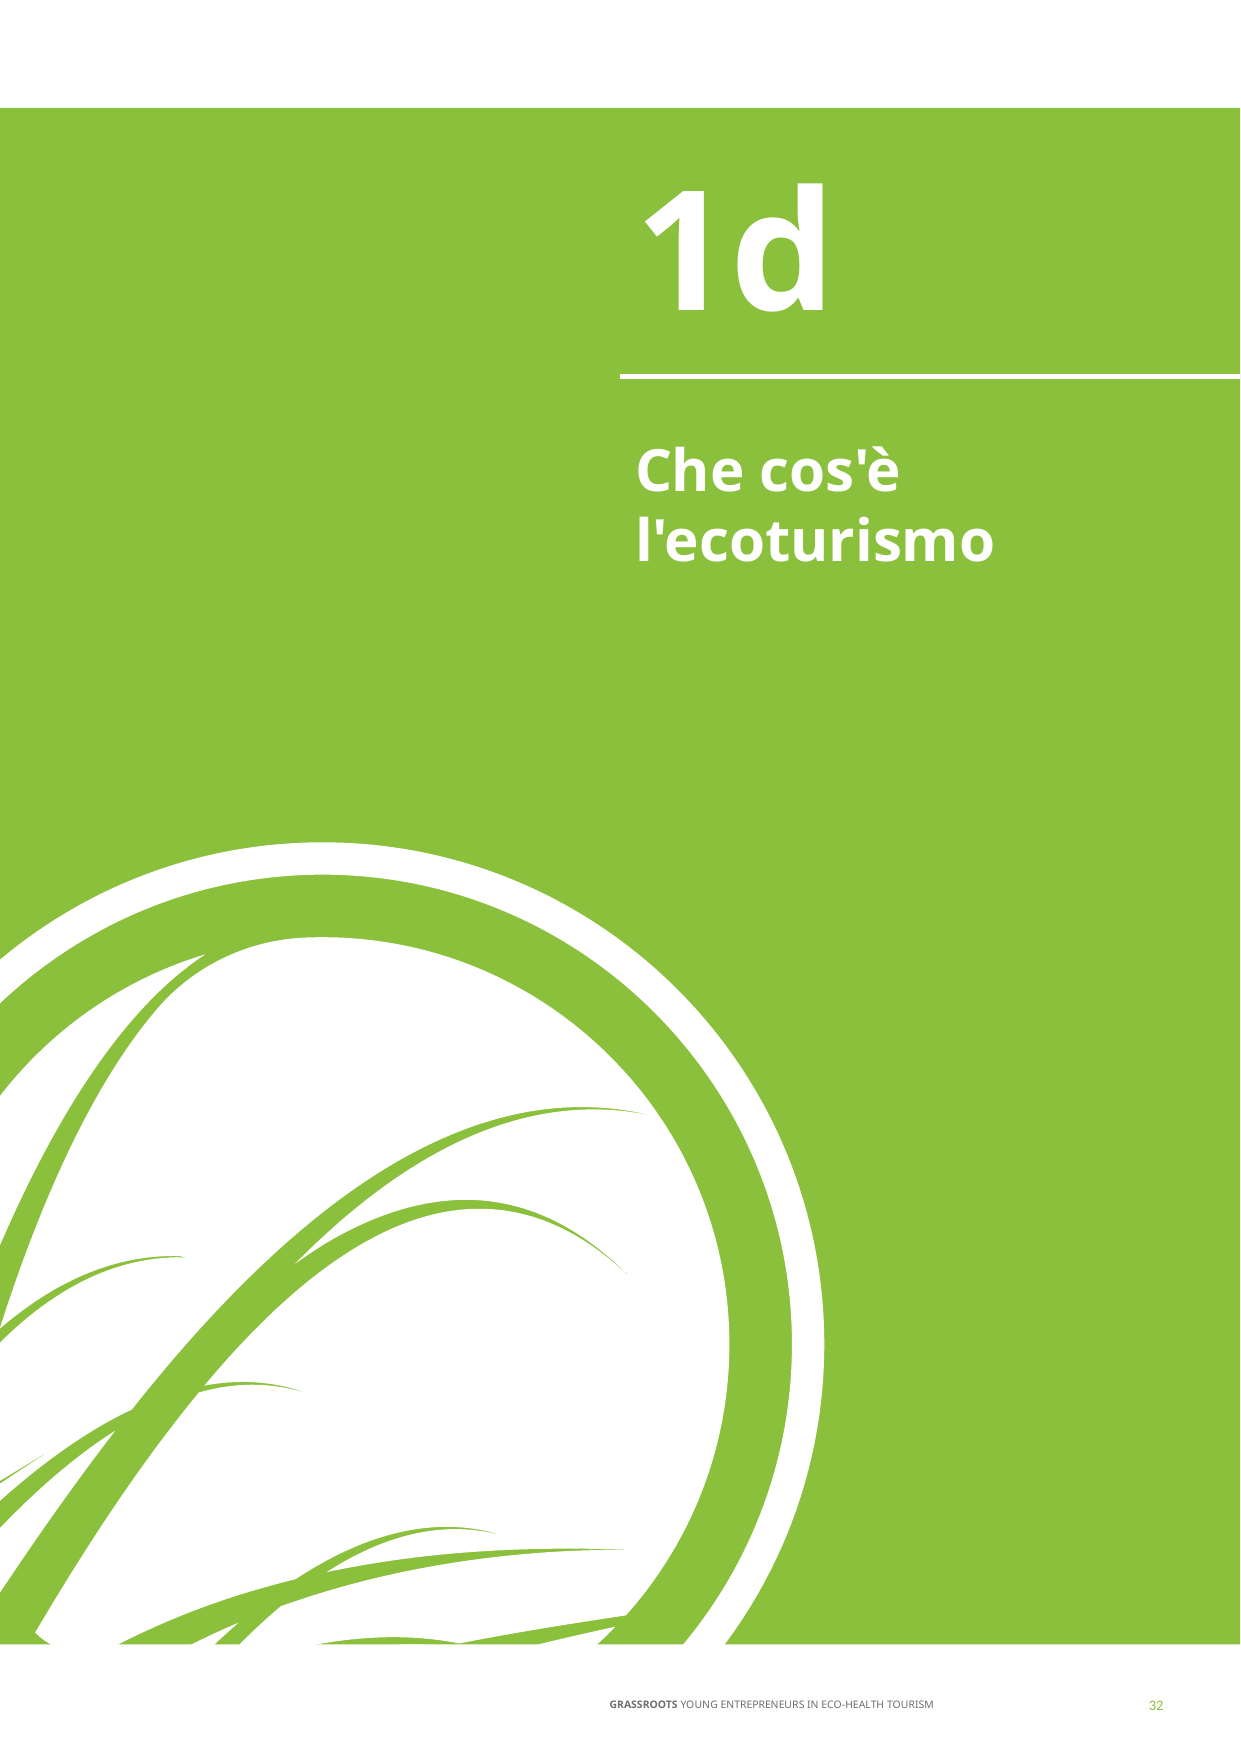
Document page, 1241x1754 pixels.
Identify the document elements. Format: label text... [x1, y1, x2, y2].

slide_number 32 [1125, 1666, 1187, 1743]
list 1d [620, 136, 941, 425]
list Che cos'è l'ecoturismo [620, 425, 1241, 754]
